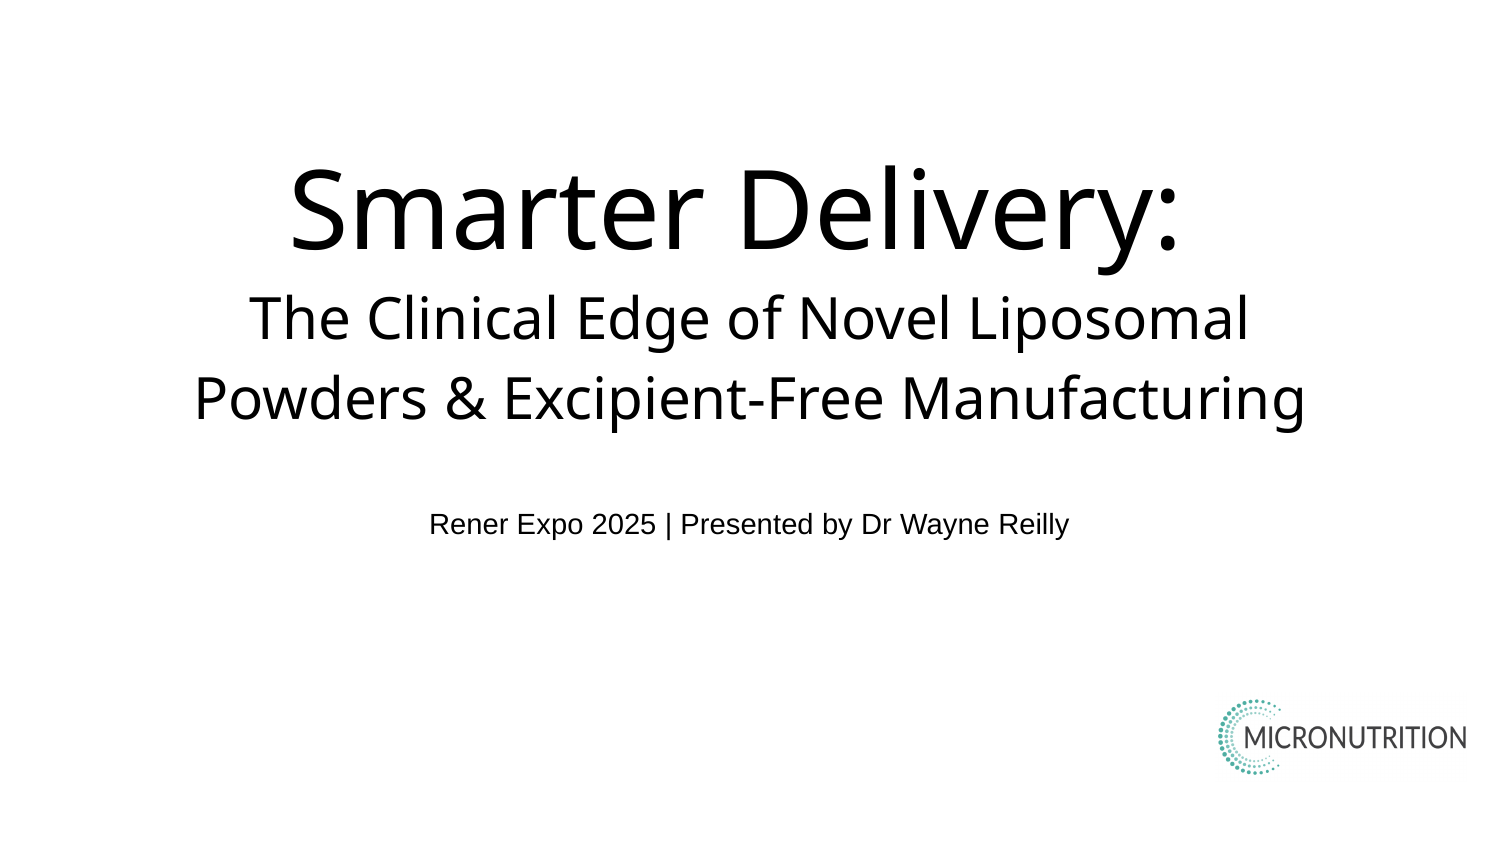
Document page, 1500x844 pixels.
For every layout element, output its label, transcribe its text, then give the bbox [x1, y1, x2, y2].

picture [1215, 692, 1467, 782]
text_box Smarter Delivery: The Clinical Edge of Novel Liposomal Powders & Excipient-Free Manufacturing [168, 92, 1332, 460]
text_box Rener Expo 2025 | Presented by Dr Wayne Reilly [276, 497, 1224, 548]
